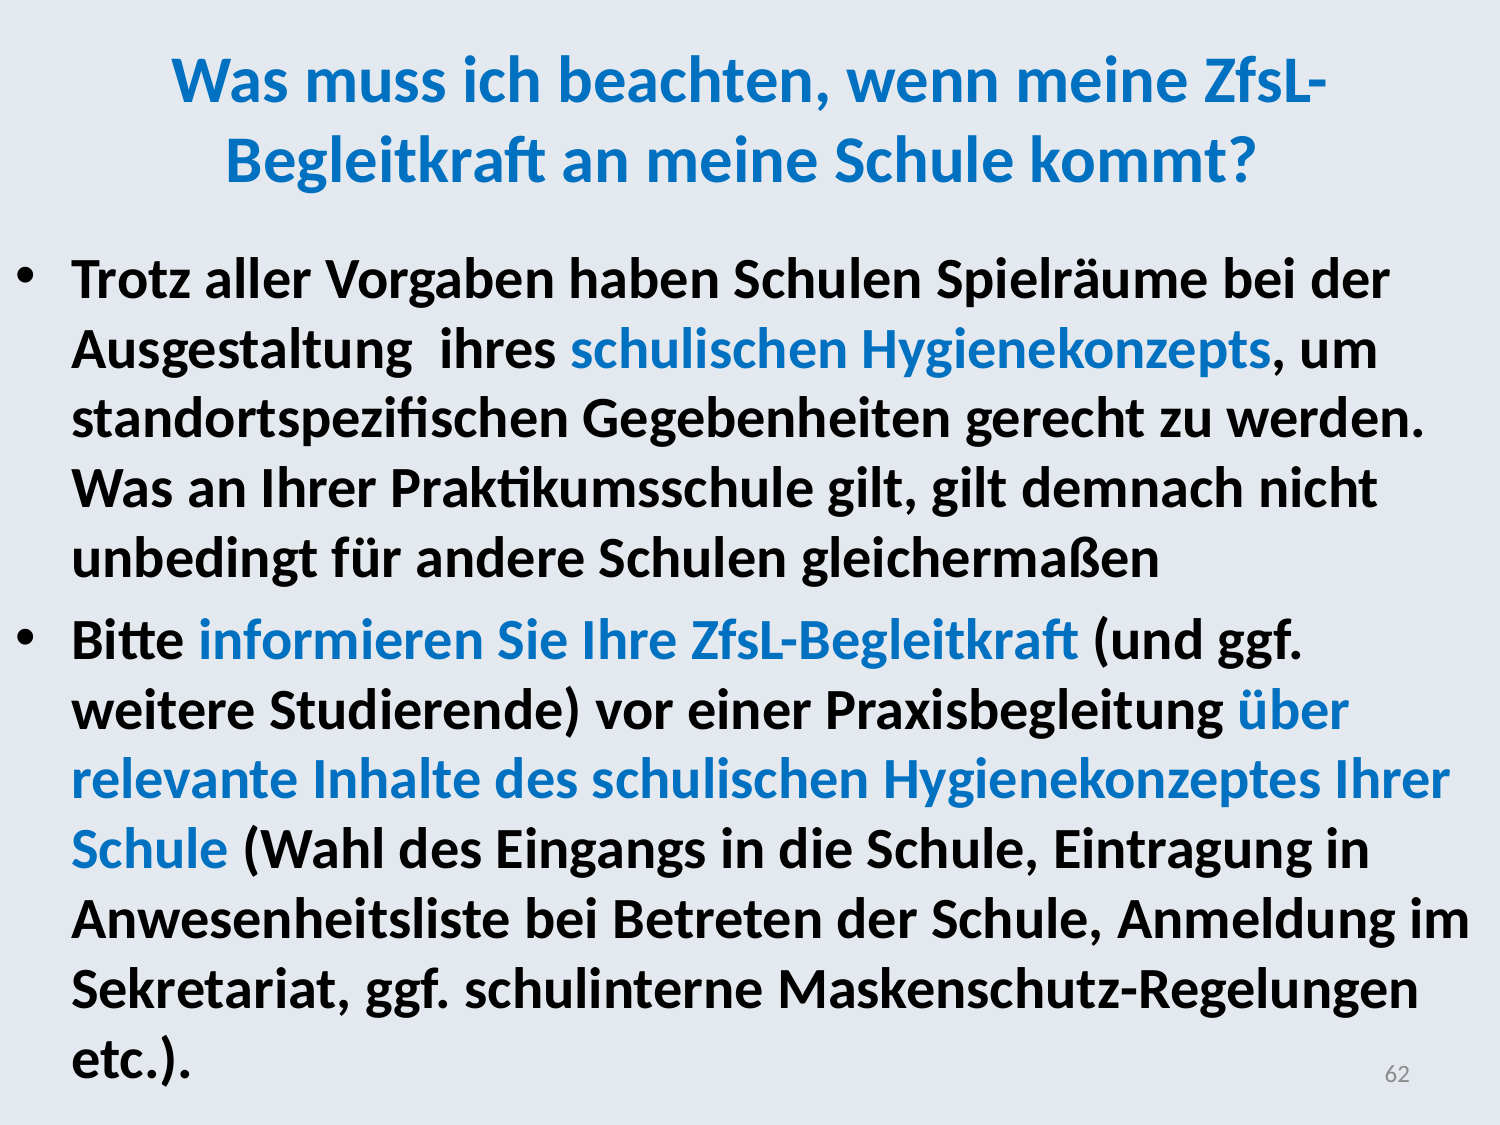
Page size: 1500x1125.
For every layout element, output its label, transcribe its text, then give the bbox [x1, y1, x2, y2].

slide_number 62 [1074, 1042, 1425, 1103]
list Trotz aller Vorgaben haben Schulen Spielräume bei der Ausgestaltung ihres schulischen Hygienekonzepts, um standortspezifischen Gegebenheiten gerecht zu werden. Was an Ihrer Praktikumsschule gilt, gilt demnach nicht unbedingt für andere Schulen gleichermaßen Bitte informieren Sie Ihre ZfsL-Begleitkraft (und ggf. weitere Studierende) vor einer Praxisbegleitung über relevante Inhalte des schulischen Hygienekonzeptes Ihrer Schule (Wahl des Eingangs in die Schule, Eintragung in Anwesenheitsliste bei Betreten der Schule, Anmeldung im Sekretariat, ggf. schulinterne Maskenschutz-Regelungen etc.). [0, 232, 1500, 1125]
title Was muss ich beachten, wenn meine ZfsL-Begleitkraft an meine Schule kommt? [0, 0, 1500, 232]
